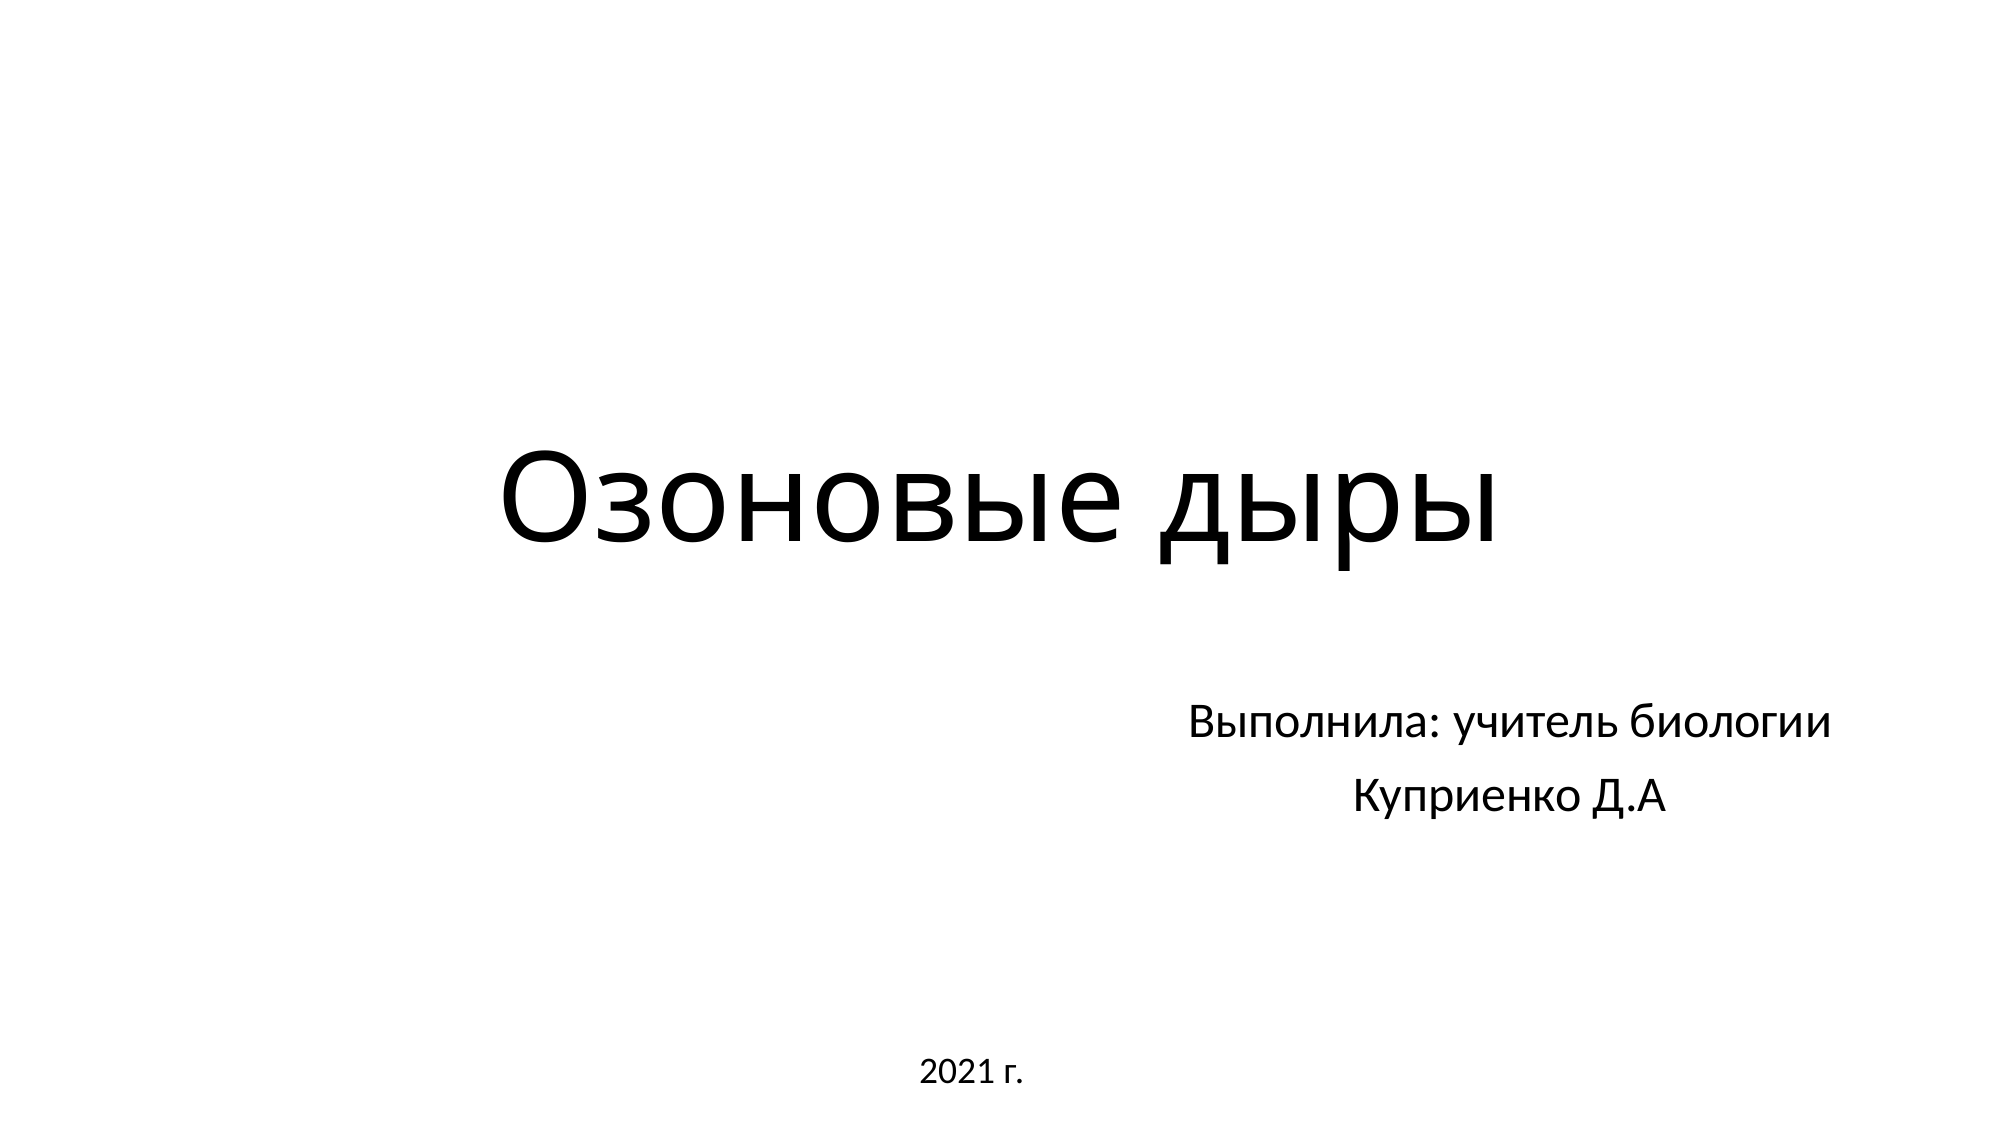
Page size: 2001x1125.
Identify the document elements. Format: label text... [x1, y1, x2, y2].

text_box 2021 г. [904, 1038, 1157, 1098]
title Озоновые дыры [249, 184, 1750, 576]
subtitle Выполнила: учитель биологии Куприенко Д.А [999, 686, 2000, 958]
